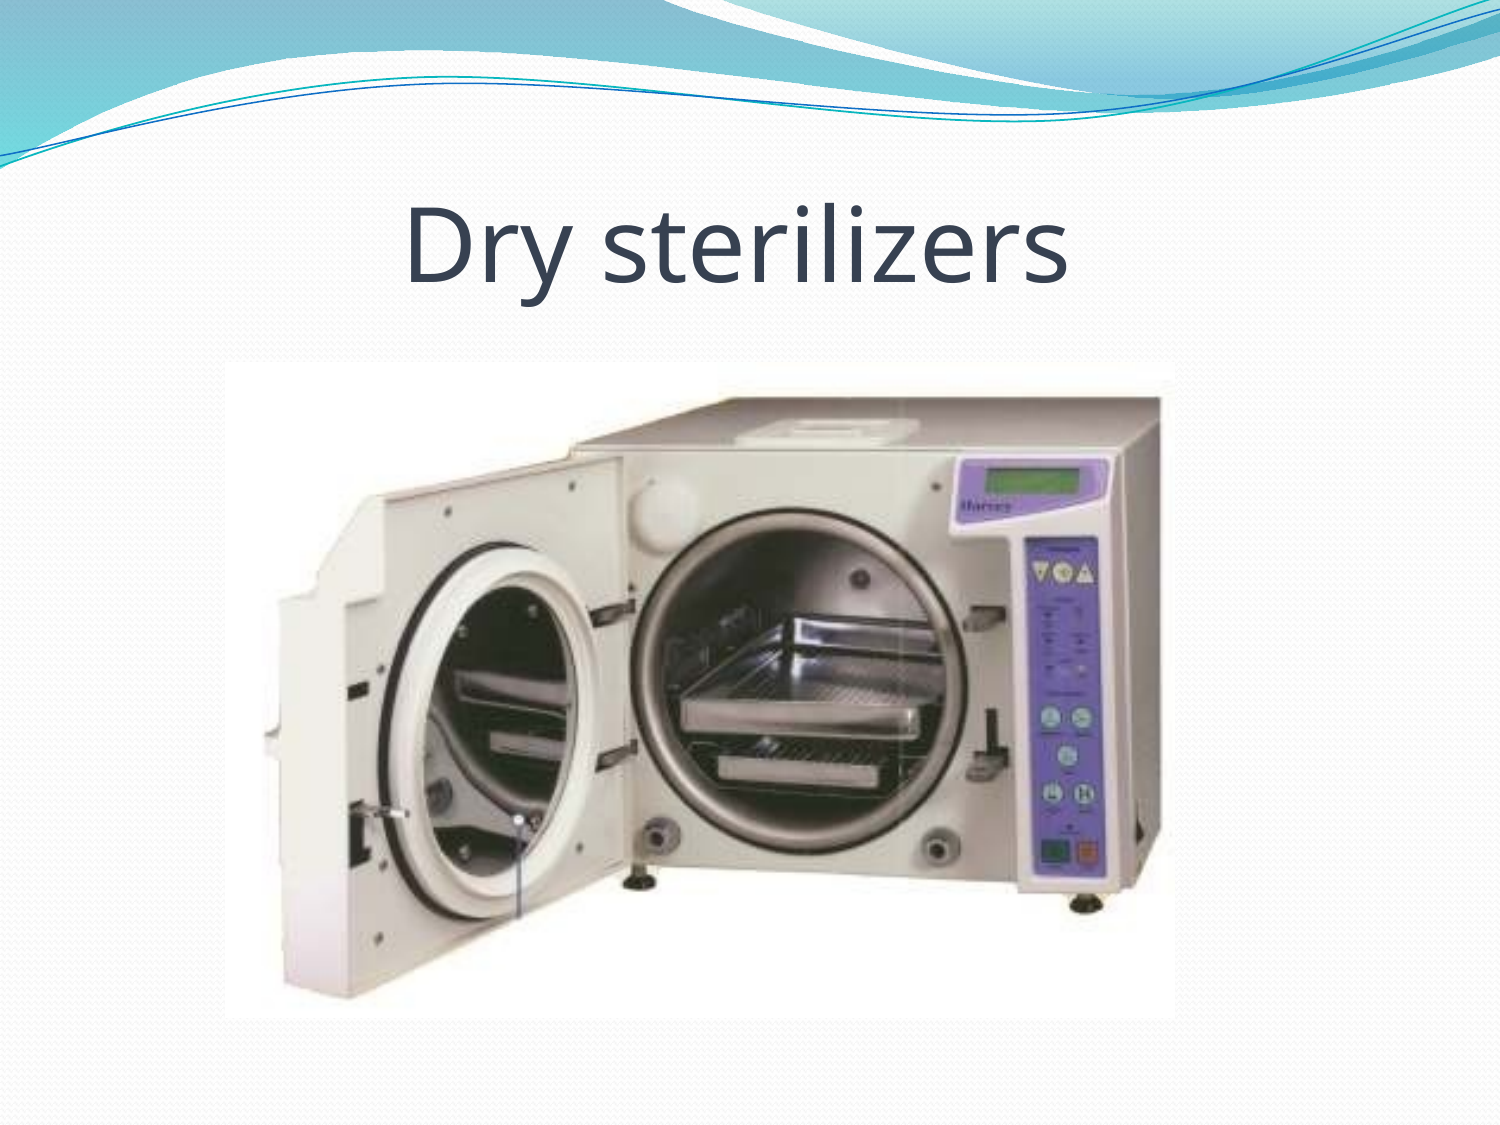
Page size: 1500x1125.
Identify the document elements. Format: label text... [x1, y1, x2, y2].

title Dry sterilizers [75, 115, 1425, 303]
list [224, 362, 1176, 1019]
